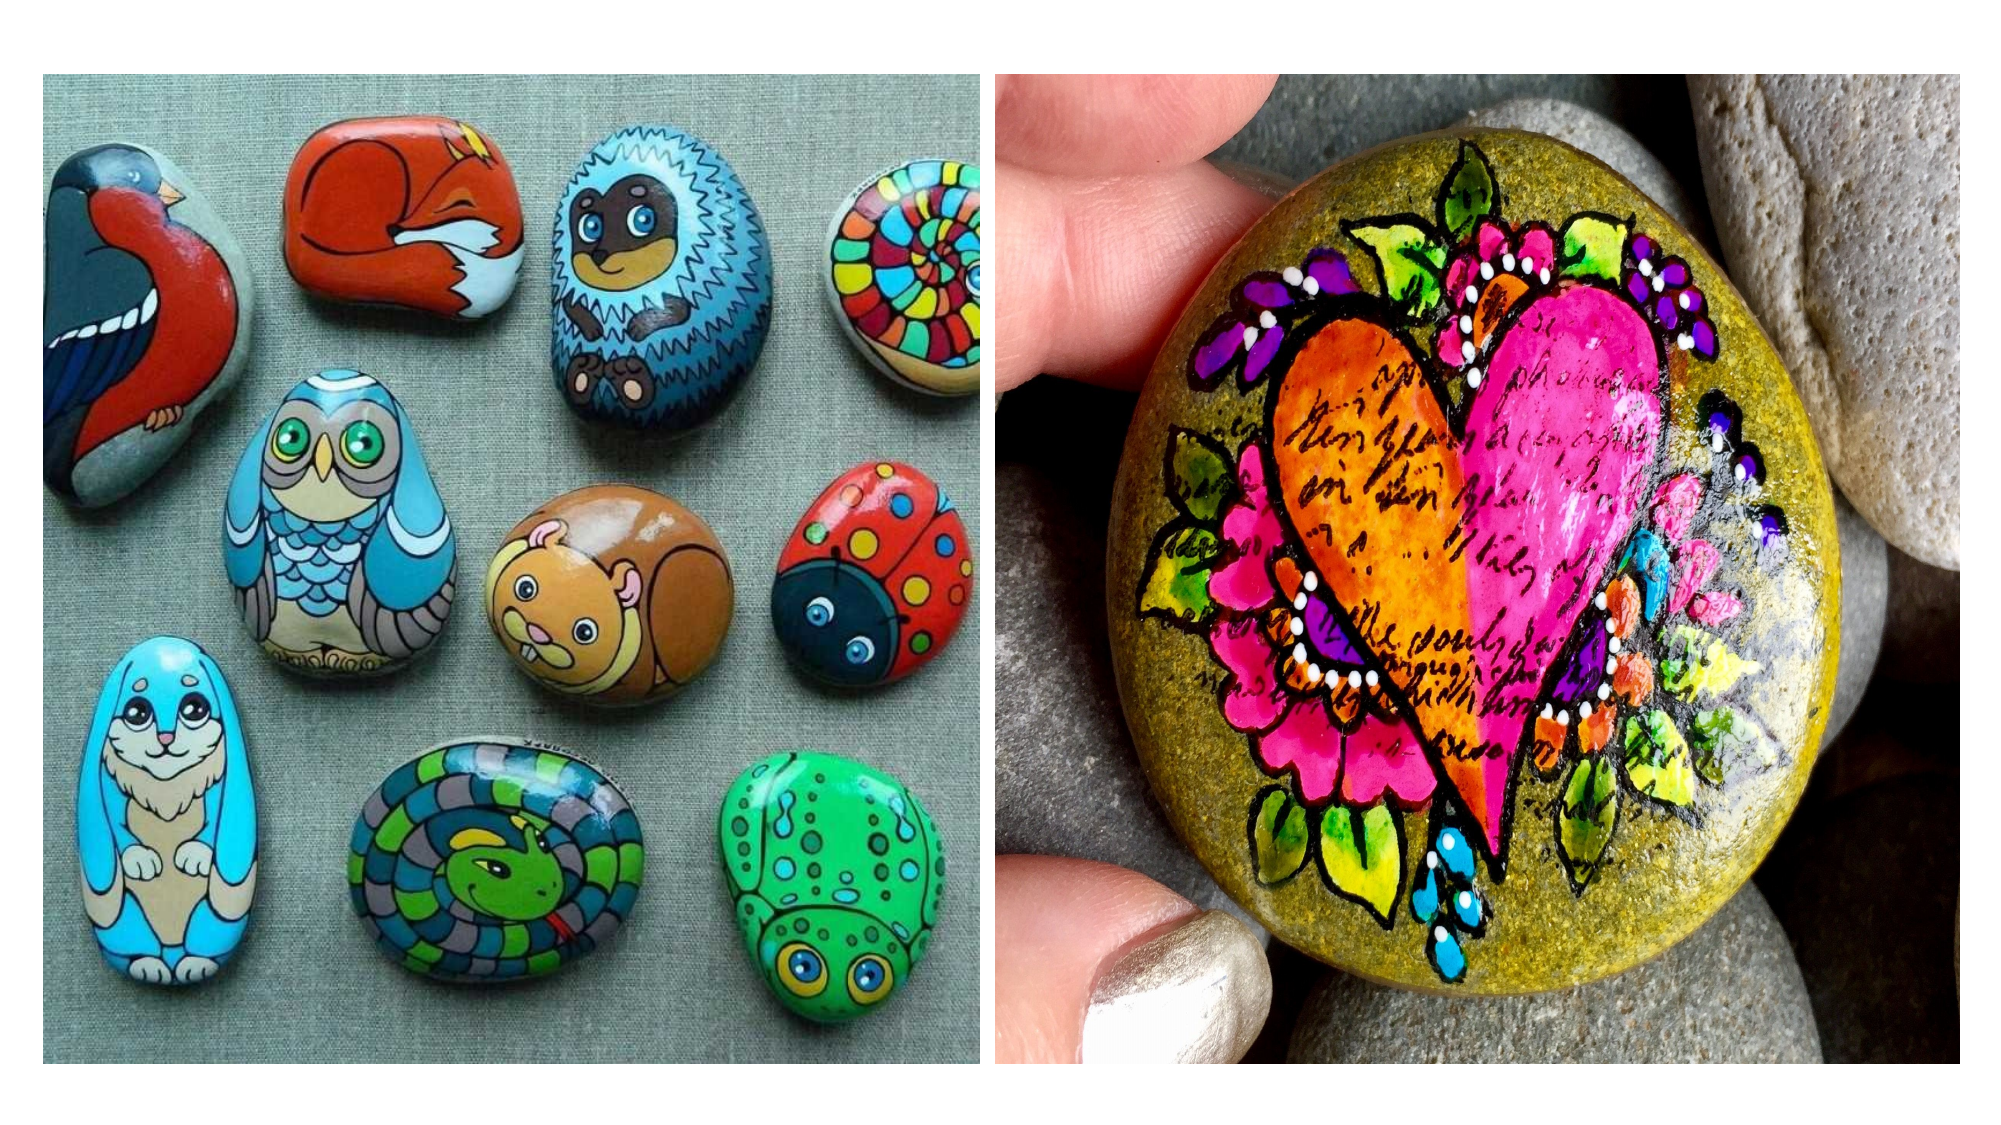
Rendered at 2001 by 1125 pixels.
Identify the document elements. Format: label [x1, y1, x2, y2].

picture [42, 74, 980, 1064]
picture [995, 74, 1960, 1064]
